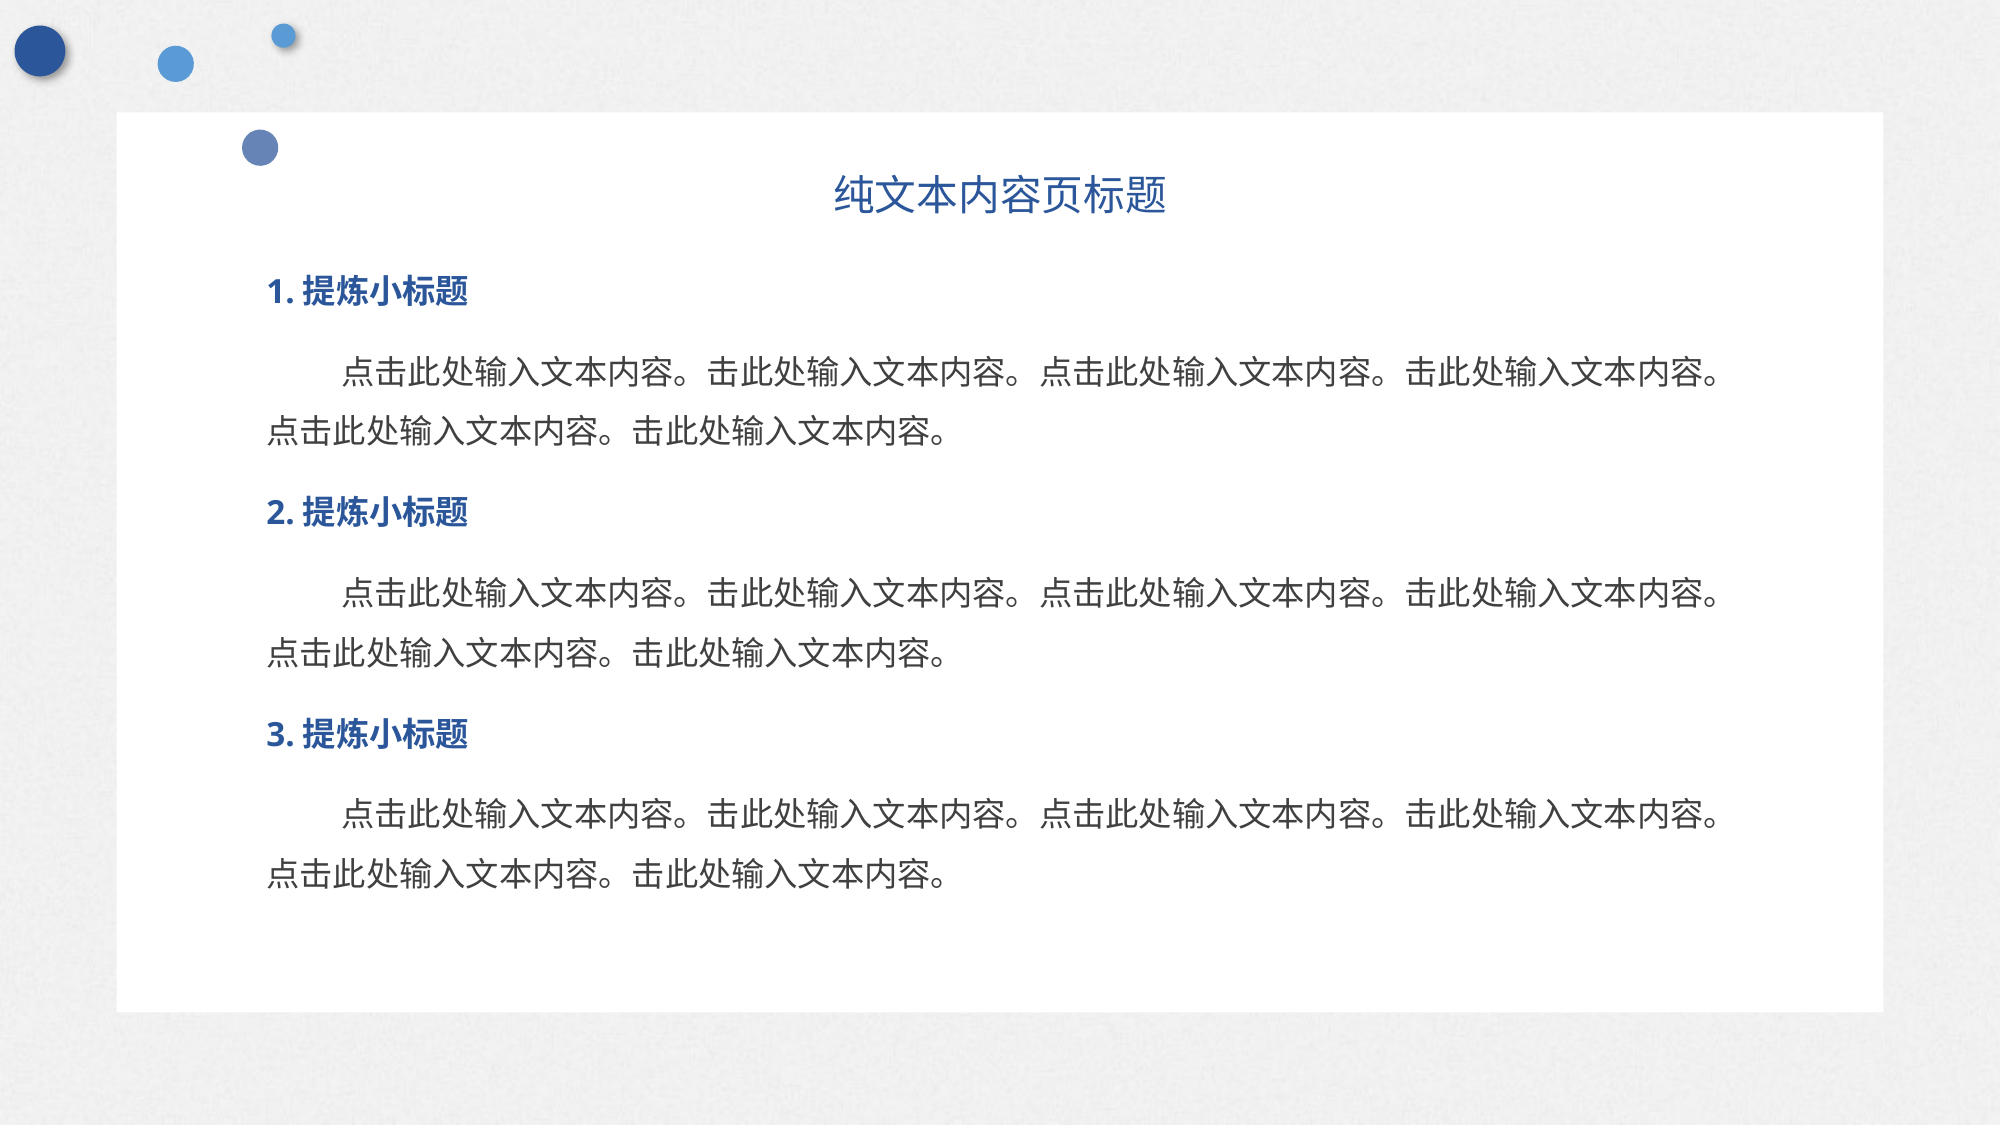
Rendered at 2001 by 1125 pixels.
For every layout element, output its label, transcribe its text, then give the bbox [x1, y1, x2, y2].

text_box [26, 0, 311, 136]
text_box 1.提炼小标题 点击此处输入文本内容。击此处输入文本内容。点击此处输入文本内容。击此处输入文本内容。点击此处输入文本内容。击此处输入文本内容。 2.提炼小标题 点击此处输入文本内容。击此处输入文本内容。点击此处输入文本内容。击此处输入文本内容。点击此处输入文本内容。击此处输入文本内容。 3.提炼小标题 点击此处输入文本内容。击此处输入文本内容。点击此处输入文本内容。击此处输入文本内容。点击此处输入文本内容。击此处输入文本内容。 [251, 242, 1749, 961]
picture [0, 0, 2000, 1125]
text_box 纯文本内容页标题 [412, 167, 1588, 243]
